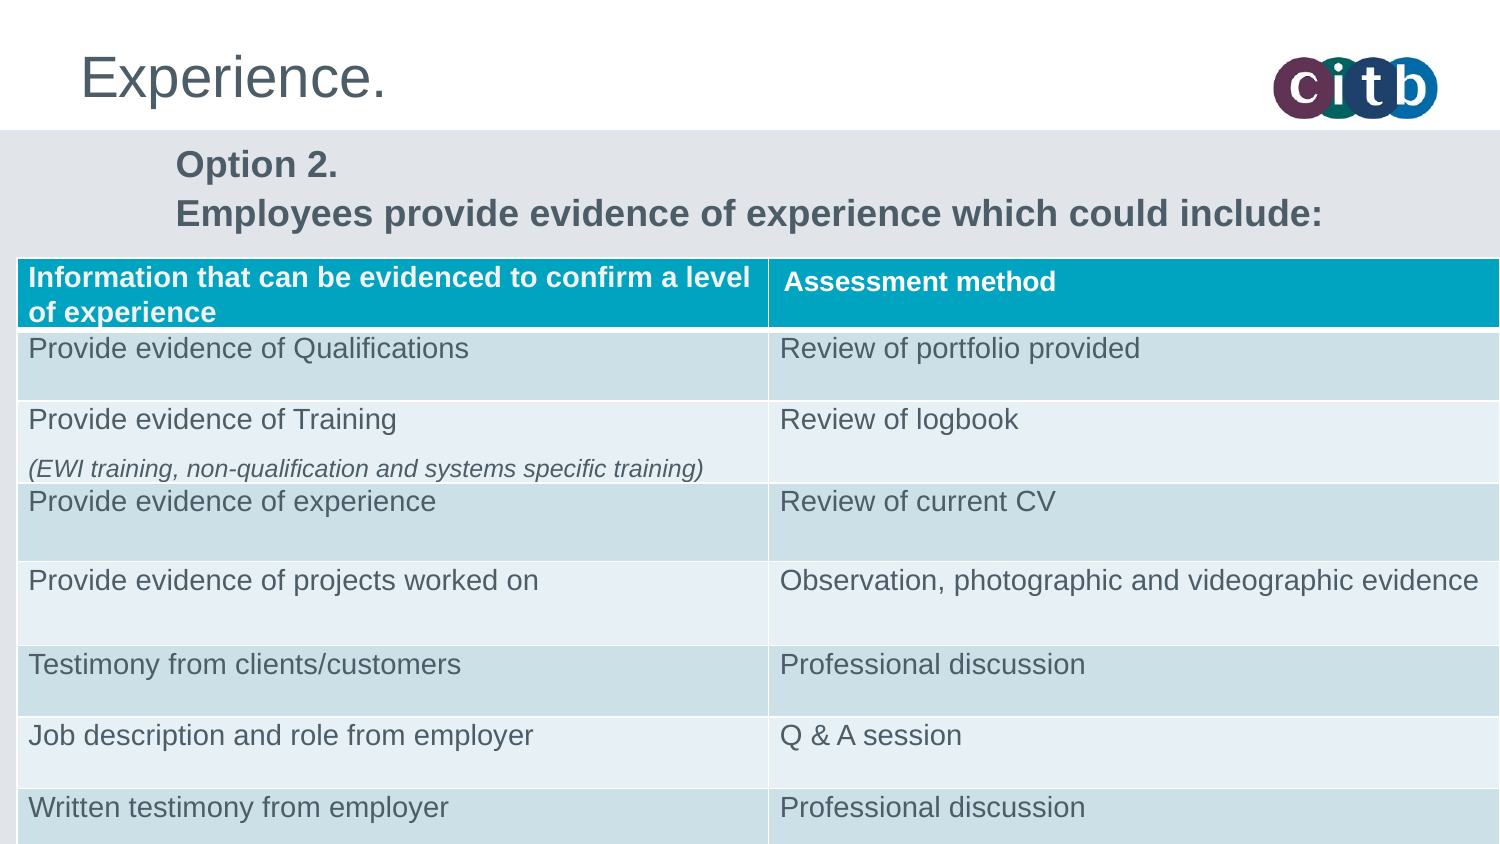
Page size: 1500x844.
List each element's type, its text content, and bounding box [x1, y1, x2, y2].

picture [1265, 109, 1447, 119]
picture [0, 129, 1500, 844]
title Experience. [65, 26, 1452, 109]
